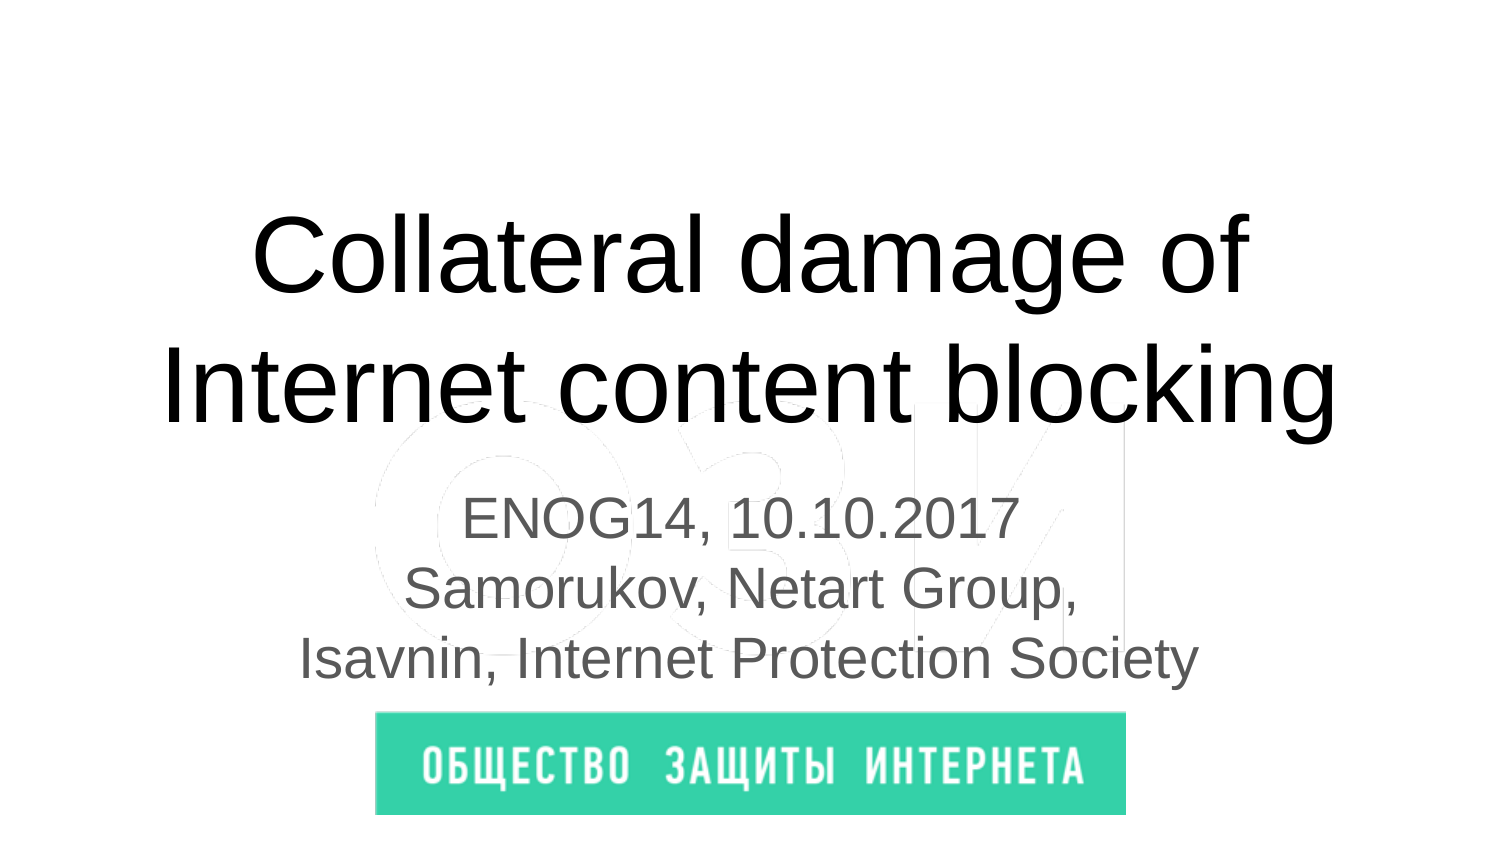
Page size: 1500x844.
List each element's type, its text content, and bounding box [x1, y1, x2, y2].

picture [373, 400, 1126, 816]
subtitle ENOG14, 10.10.2017 Samorukov, Netart Group, Isavnin, Internet Protection Society [51, 464, 368, 730]
subtitle ENOG14, 10.10.2017 Samorukov, Netart Group, Isavnin, Internet Protection Society [1132, 464, 1449, 730]
title Collateral damage of Internet content blocking [51, 122, 1449, 459]
